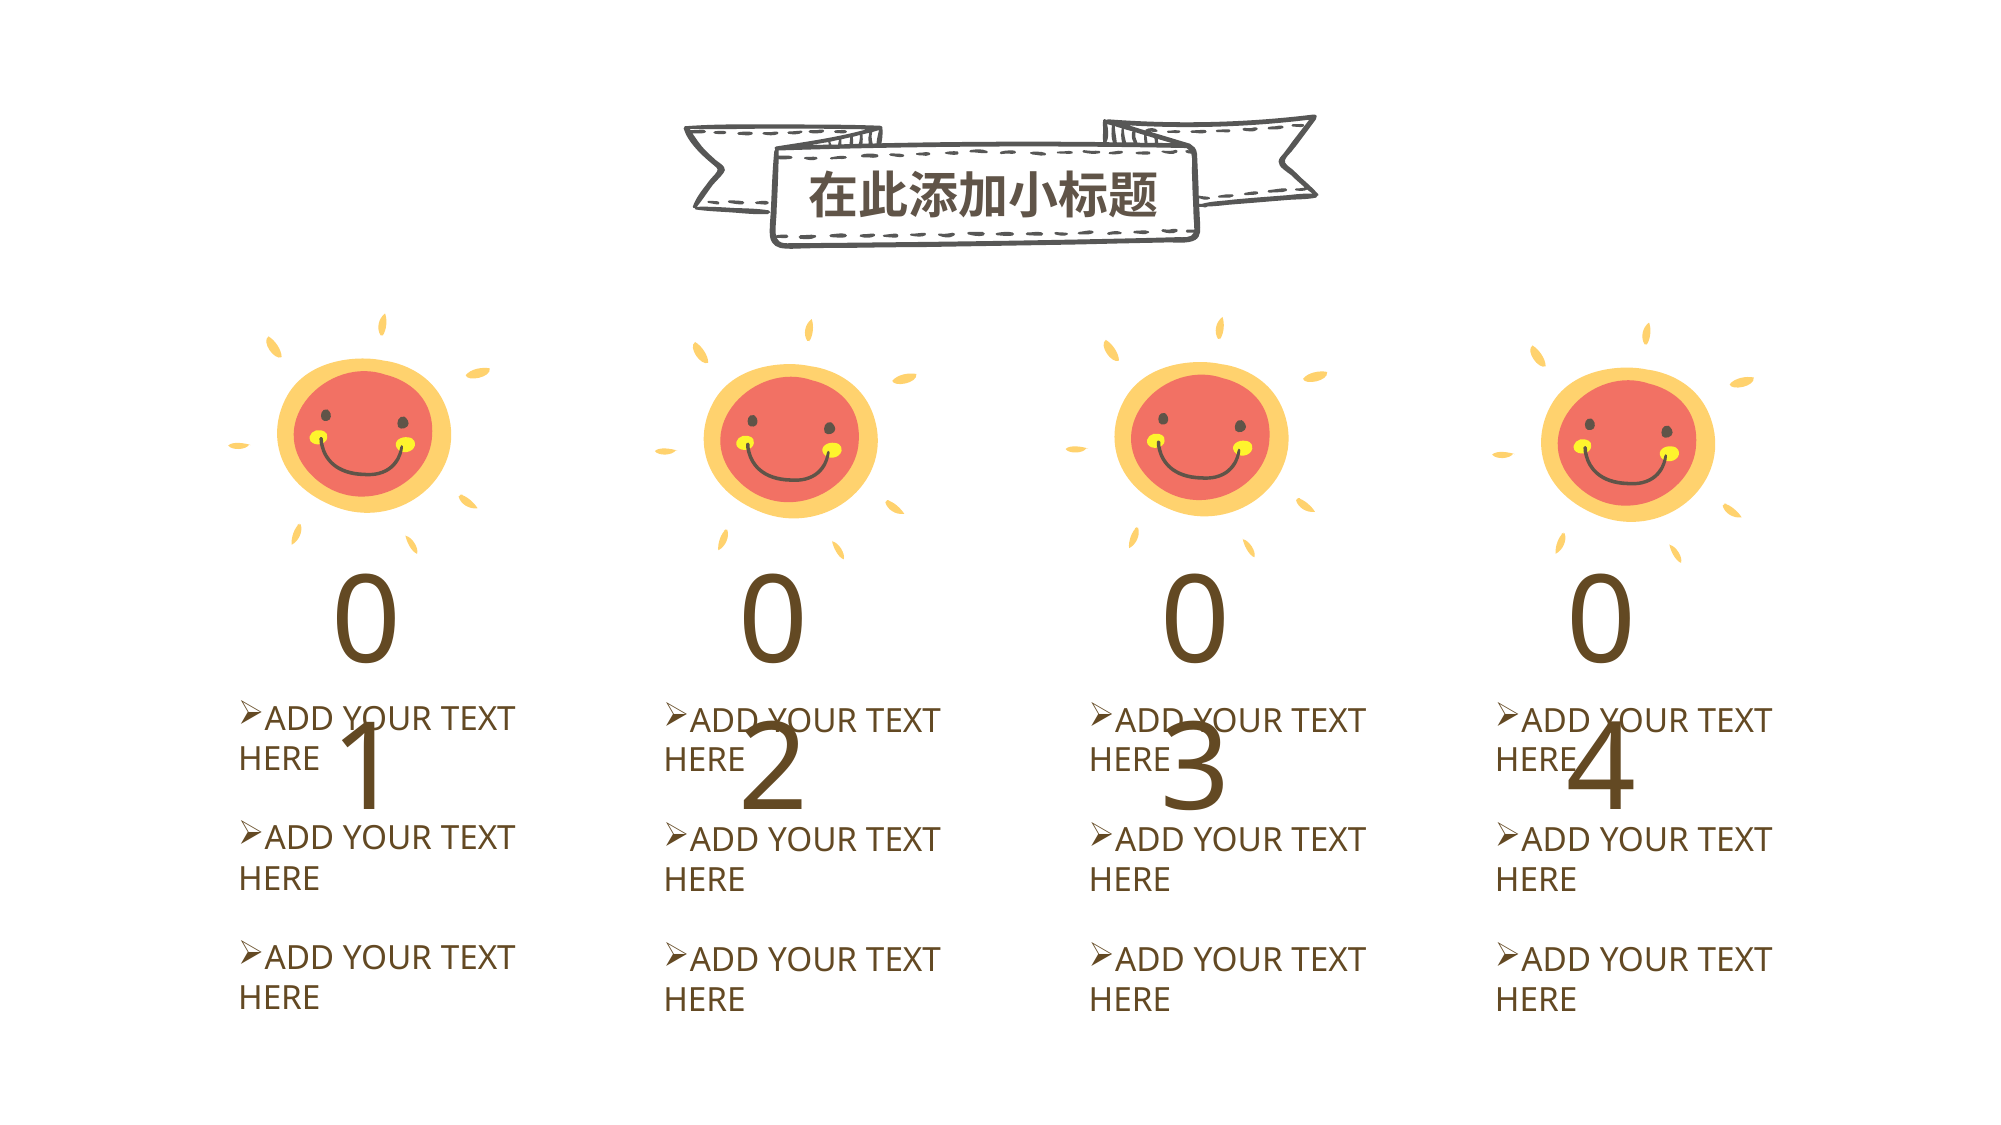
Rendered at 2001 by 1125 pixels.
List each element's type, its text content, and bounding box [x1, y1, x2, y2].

text_box ADD YOUR TEXT HERE ADD YOUR TEXT HERE ADD YOUR TEXT HERE [1480, 691, 1871, 1066]
text_box 02 [723, 569, 864, 691]
text_box 03 [1145, 566, 1286, 691]
text_box ADD YOUR TEXT HERE ADD YOUR TEXT HERE ADD YOUR TEXT HERE [1074, 691, 1465, 1066]
text_box 01 [317, 563, 458, 842]
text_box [230, 315, 504, 563]
text_box ADD YOUR TEXT HERE ADD YOUR TEXT HERE ADD YOUR TEXT HERE [223, 689, 614, 1064]
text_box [657, 321, 930, 569]
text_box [683, 114, 1320, 250]
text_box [1068, 319, 1341, 566]
text_box ADD YOUR TEXT HERE ADD YOUR TEXT HERE ADD YOUR TEXT HERE [648, 691, 1040, 1066]
text_box 04 [1551, 572, 1692, 691]
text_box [1494, 324, 1768, 572]
